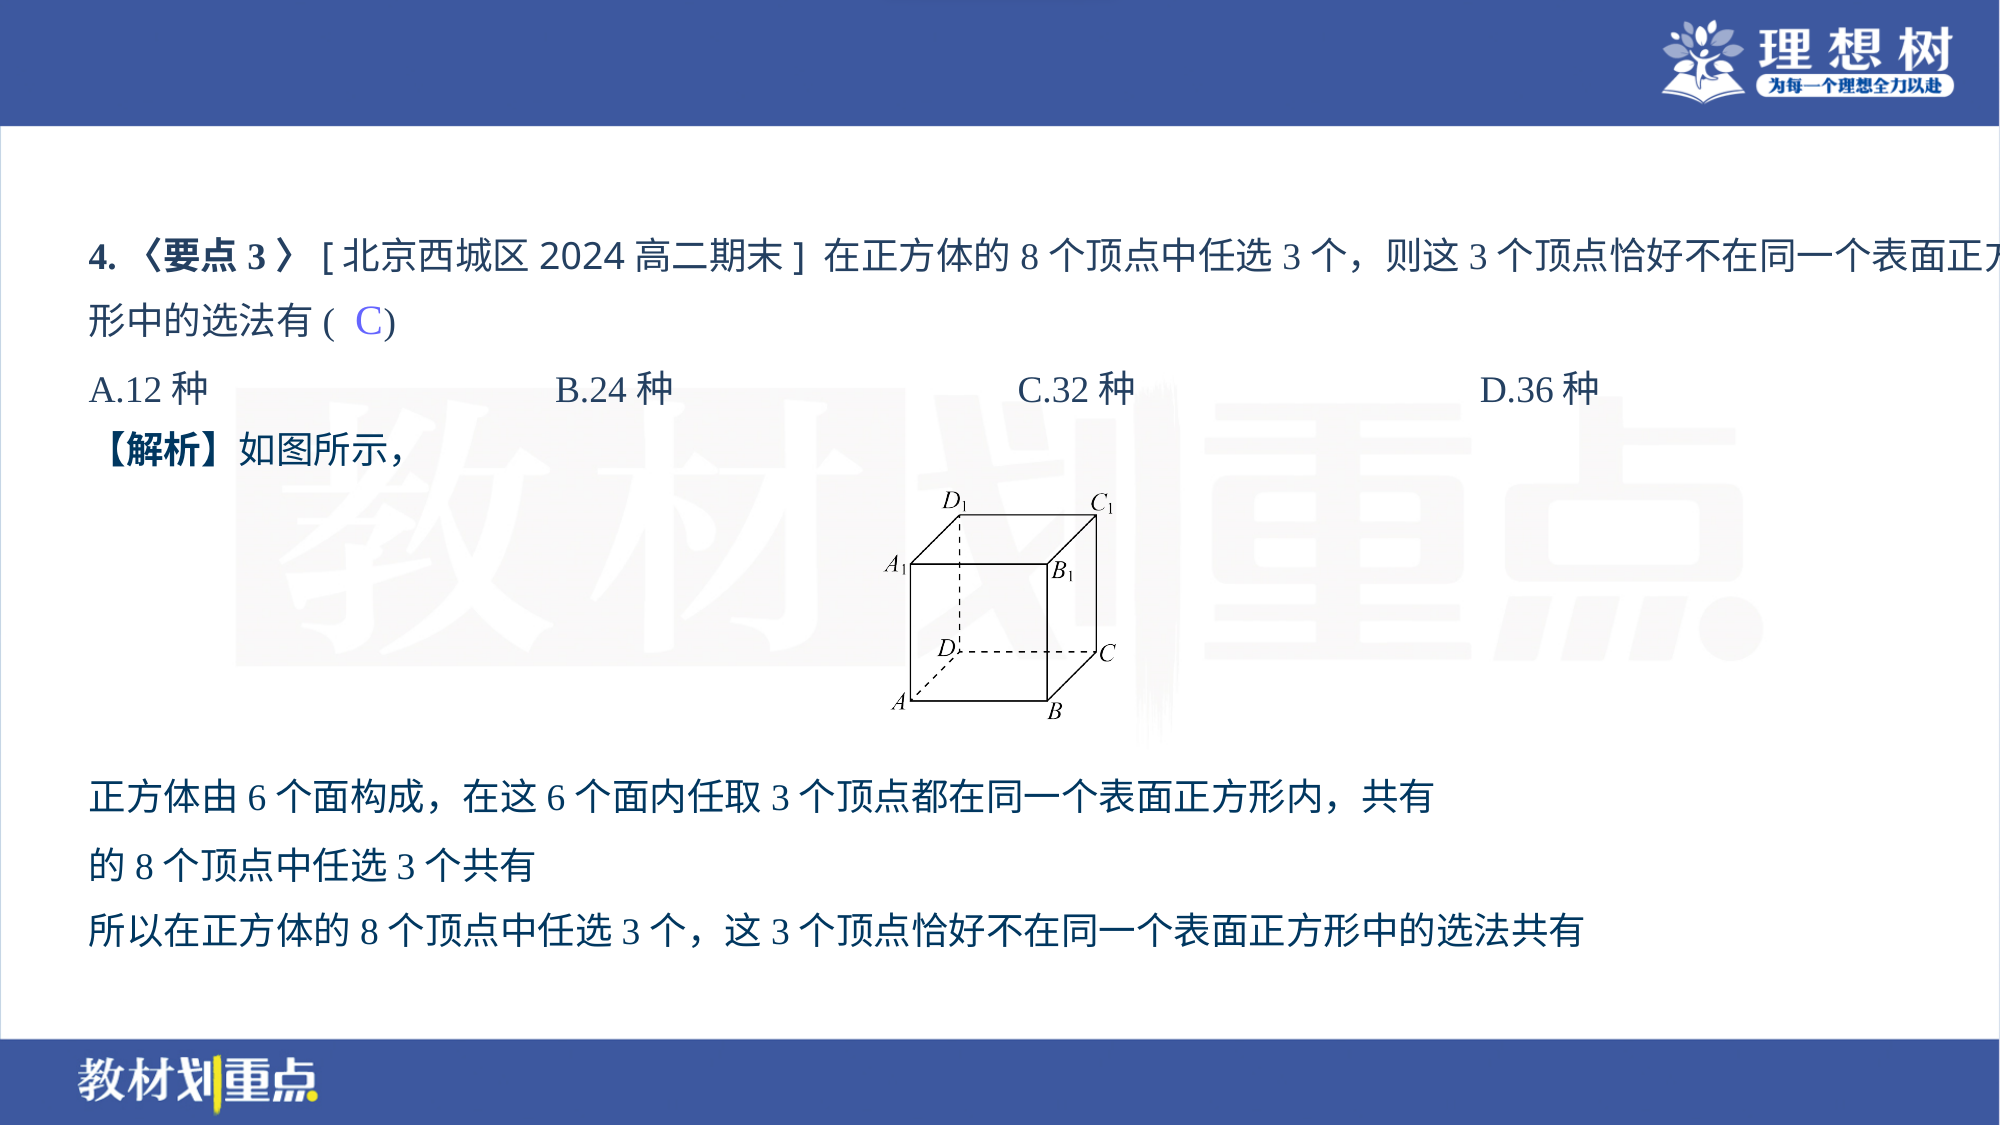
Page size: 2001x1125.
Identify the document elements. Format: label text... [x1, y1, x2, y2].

text_box A.12种 B.24种 C.32种 D.36种 [88, 343, 1911, 403]
text_box 4.〈要点3〉[北京西城区2024高二期末] 在正方体的8个顶点中任选3个，则这3个顶点恰好不在同一个表面正方 形中的选法有( ) [88, 208, 1911, 335]
text_box 【解析】如图所示， [88, 404, 1911, 465]
text_box C [340, 290, 399, 341]
picture [0, 0, 2000, 1125]
